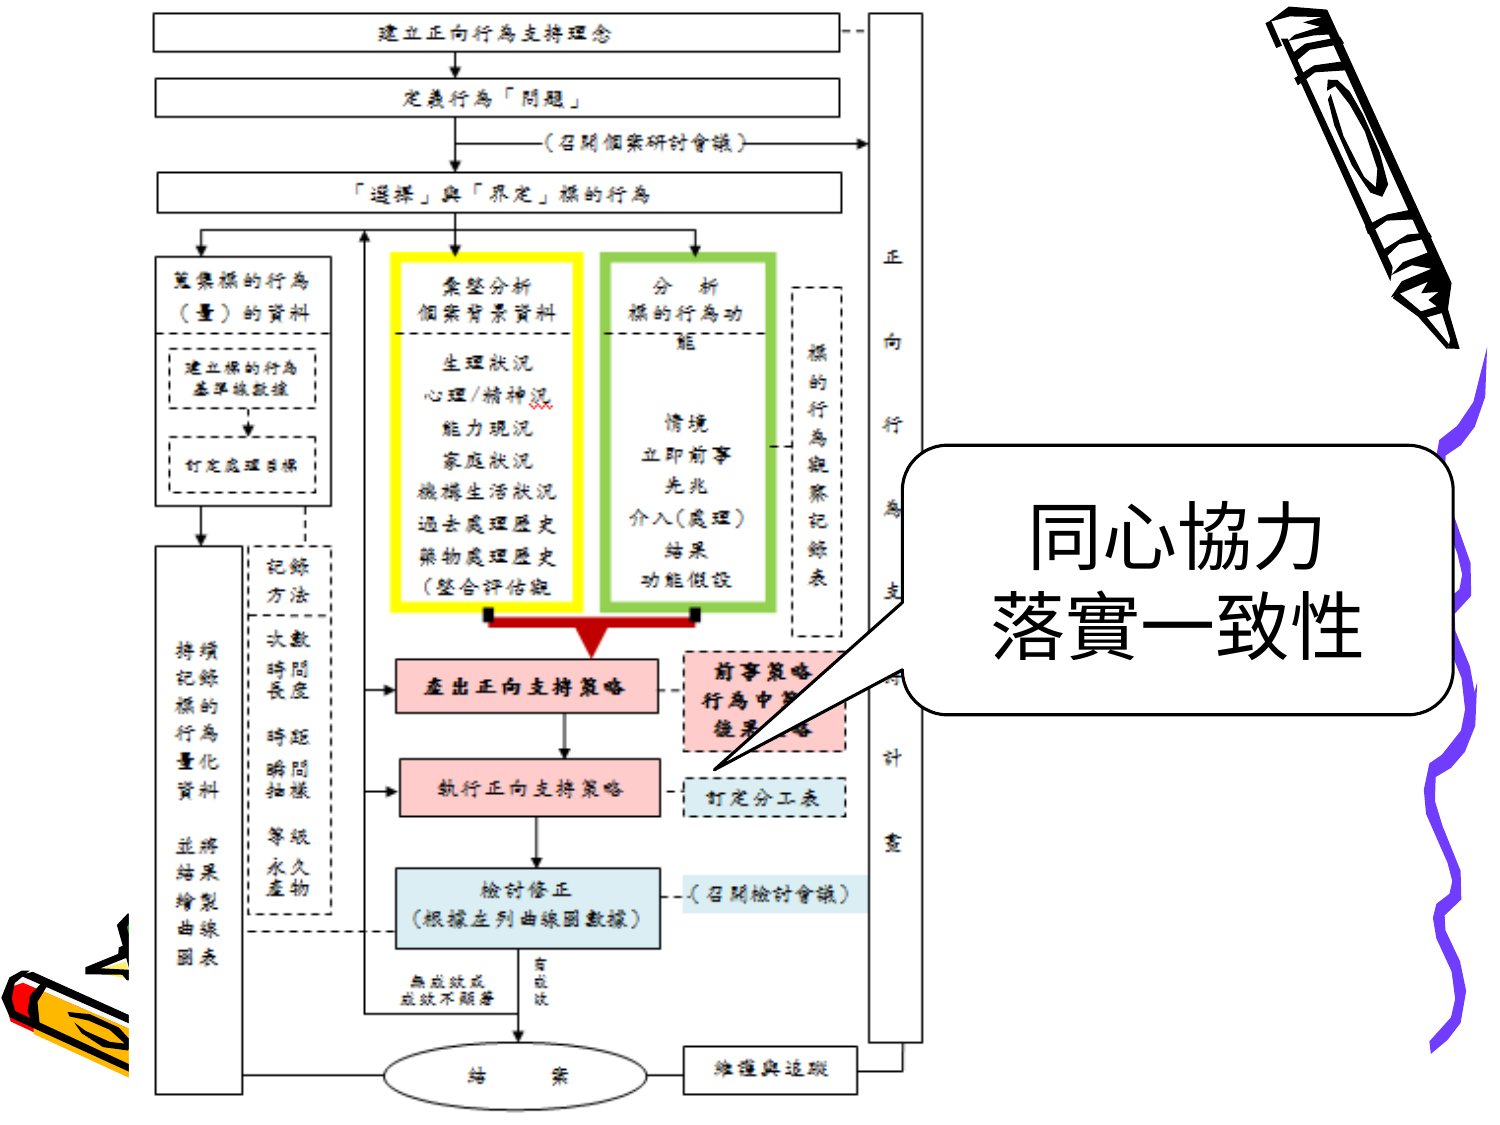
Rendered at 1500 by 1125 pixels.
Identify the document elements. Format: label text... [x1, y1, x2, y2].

picture [128, 0, 950, 1121]
text_box 同心協力 落實一致性 [955, 445, 1454, 715]
